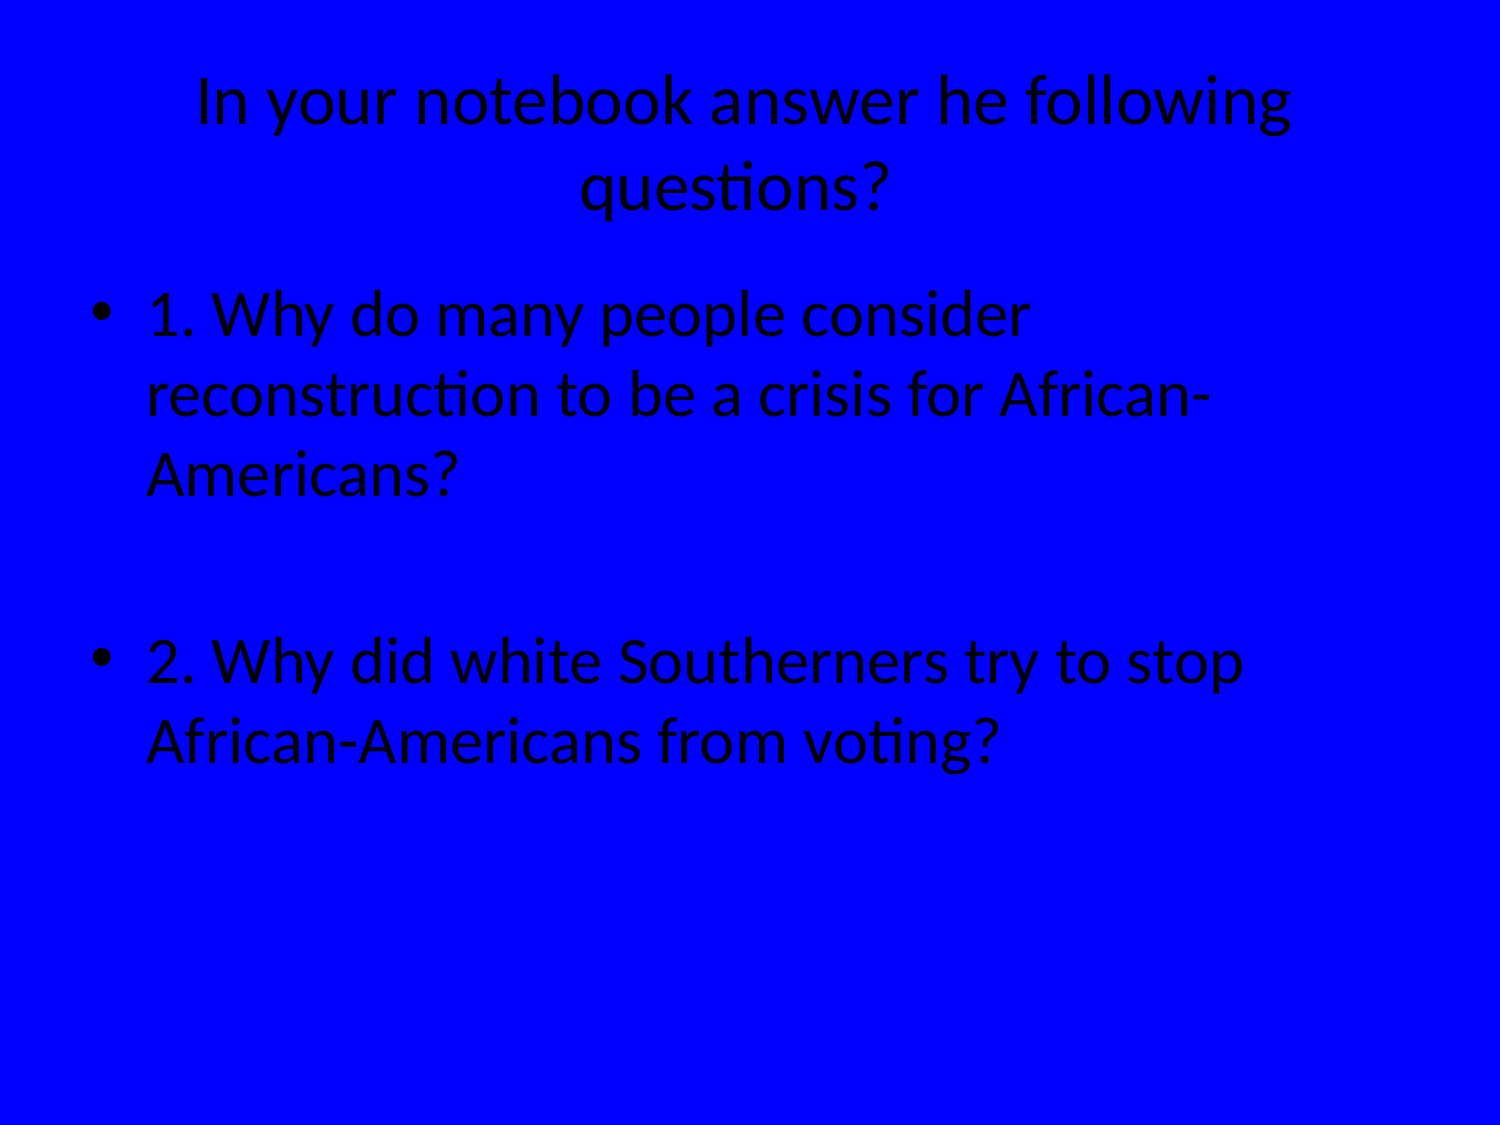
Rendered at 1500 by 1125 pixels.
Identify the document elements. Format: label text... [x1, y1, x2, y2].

list 1. Why do many people consider reconstruction to be a crisis for African-Americans? 2. Why did white Southerners try to stop African-Americans from voting? [75, 262, 1425, 1005]
title In your notebook answer he following questions? [69, 45, 1420, 233]
